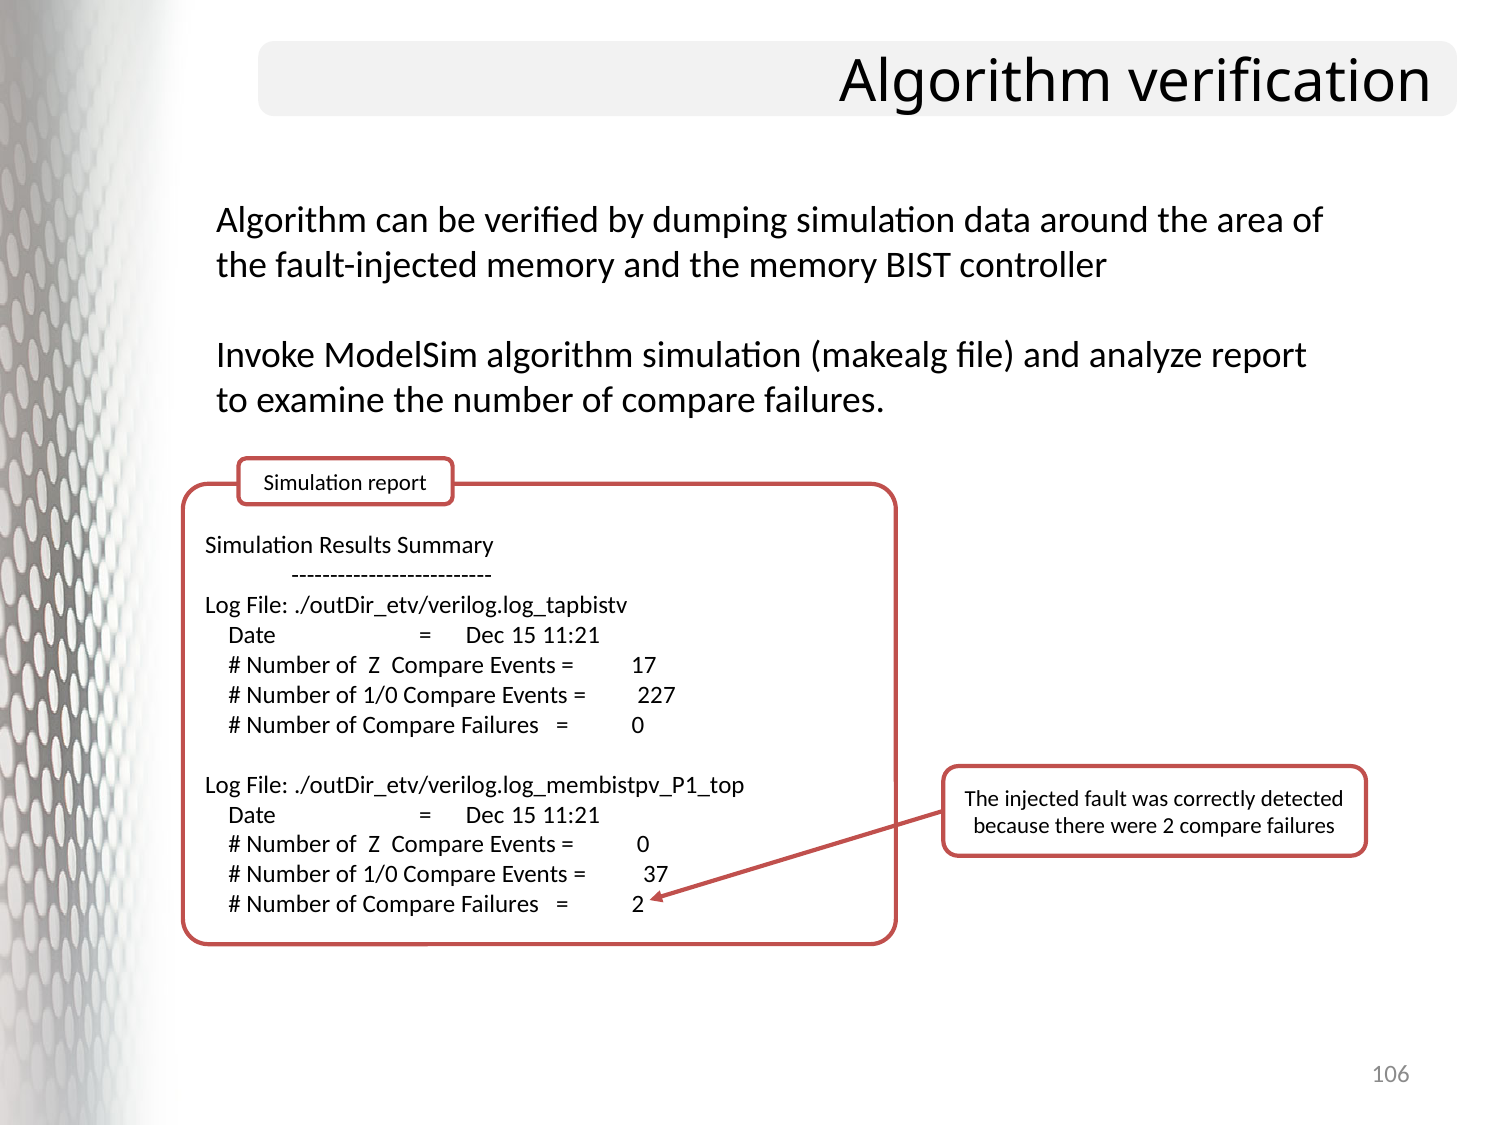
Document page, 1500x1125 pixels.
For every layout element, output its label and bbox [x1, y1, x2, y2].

title [258, 40, 1449, 117]
slide_number [1074, 1042, 1425, 1103]
text_box [182, 458, 1369, 945]
picture [0, 0, 200, 1125]
text_box [201, 187, 1352, 428]
